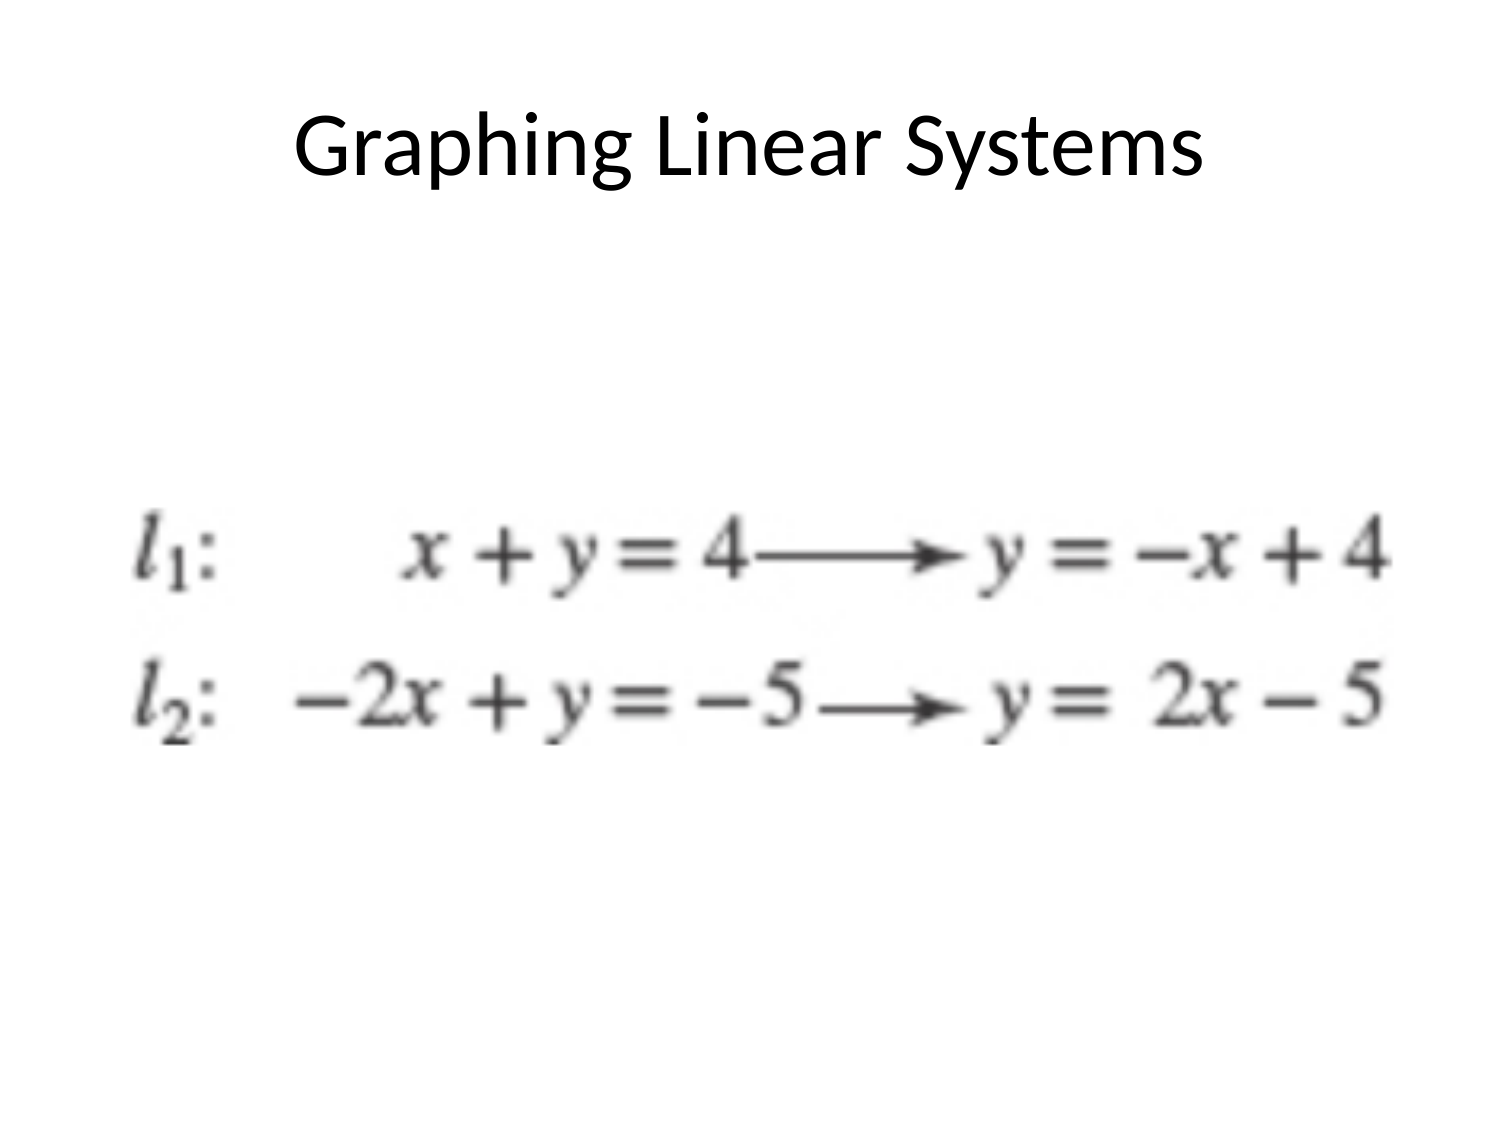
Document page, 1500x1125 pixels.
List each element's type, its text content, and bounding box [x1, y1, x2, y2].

title Graphing Linear Systems [75, 45, 1425, 233]
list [74, 262, 1426, 1006]
